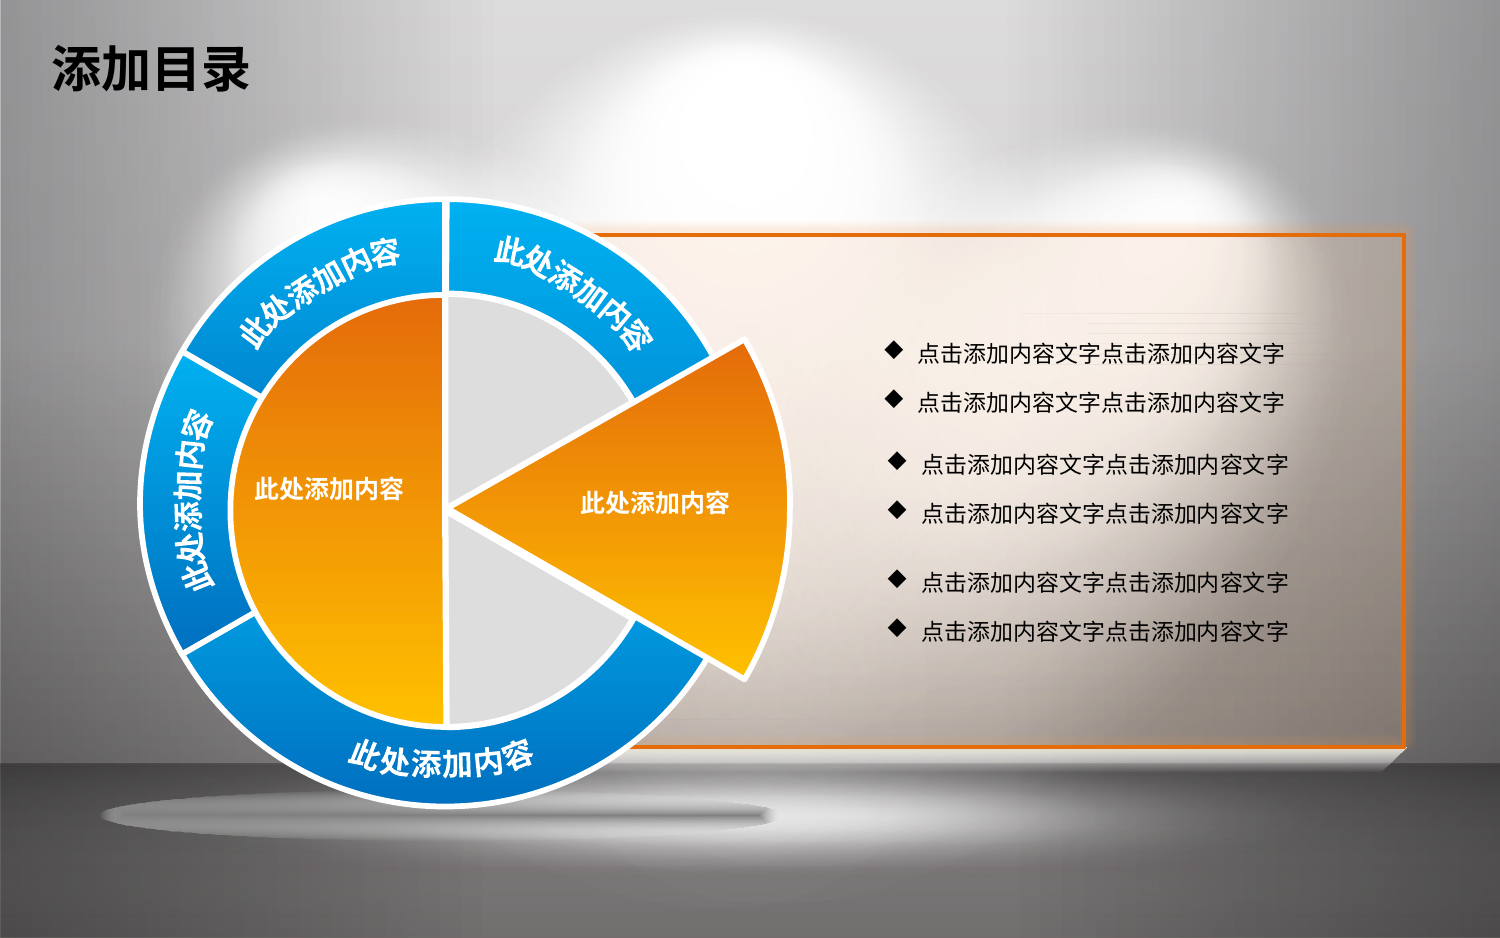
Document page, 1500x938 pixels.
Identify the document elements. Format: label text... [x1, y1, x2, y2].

text_box 点击添加内容文字点击添加内容文字 [820, 478, 1368, 534]
text_box 此处添加内容 [229, 466, 429, 512]
text_box [444, 197, 714, 400]
text_box [180, 611, 708, 809]
text_box 点击添加内容文字点击添加内容文字 [820, 429, 1368, 478]
text_box [445, 511, 634, 728]
text_box 点击添加内容文字点击添加内容文字 [816, 318, 1365, 366]
text_box 点击添加内容文字点击添加内容文字 [820, 596, 1368, 653]
text_box [444, 337, 793, 682]
text_box [594, 750, 1404, 772]
text_box [445, 293, 632, 506]
text_box [99, 790, 785, 841]
text_box [596, 234, 1405, 748]
picture [0, 0, 1500, 938]
text_box [137, 350, 258, 655]
text_box 点击添加内容文字点击添加内容文字 [820, 547, 1368, 596]
text_box 添加目录 [36, 29, 267, 105]
text_box [180, 197, 445, 398]
text_box [228, 292, 449, 730]
text_box 点击添加内容文字点击添加内容文字 [816, 366, 1365, 423]
text_box 此处添加内容 [556, 480, 755, 526]
